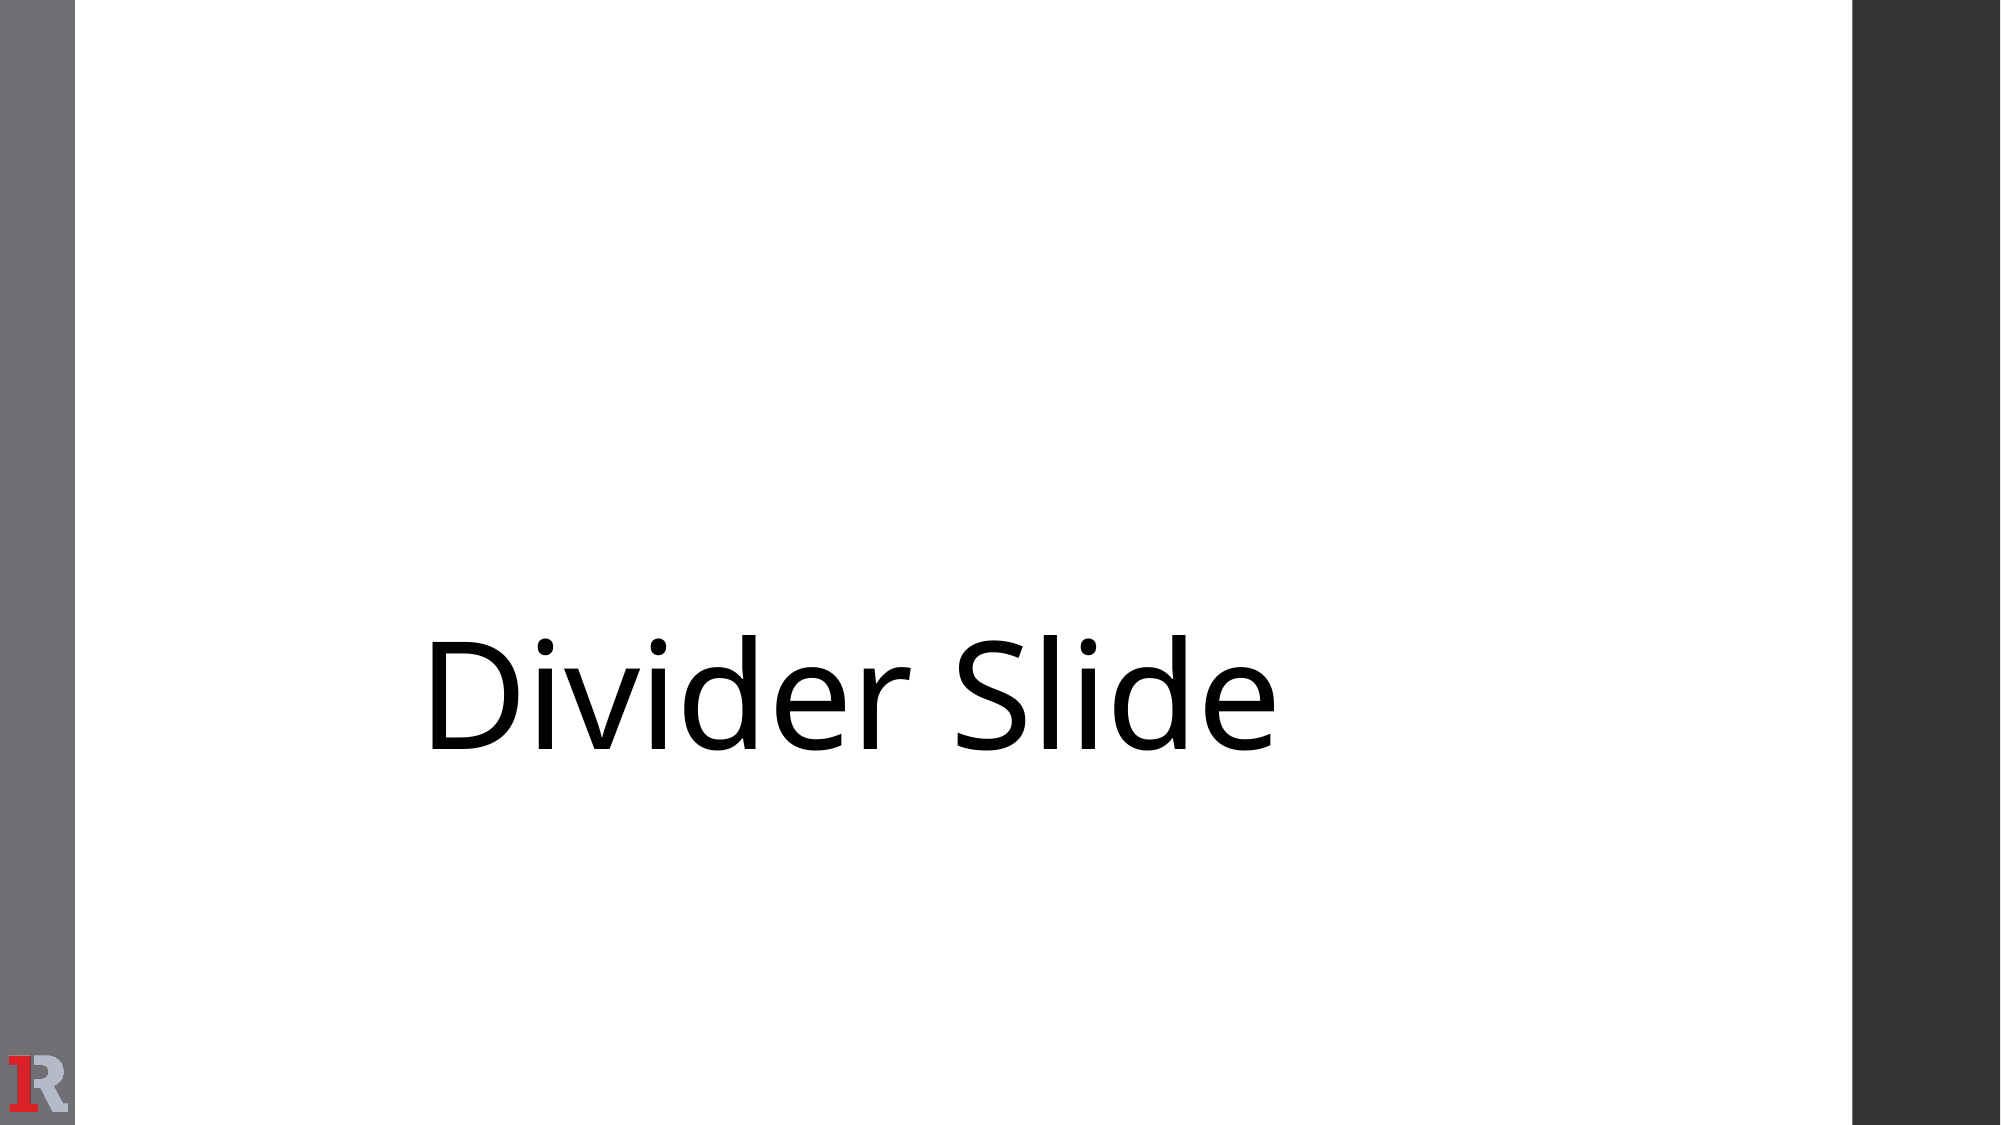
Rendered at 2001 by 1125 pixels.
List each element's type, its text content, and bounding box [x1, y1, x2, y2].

title Divider Slide [403, 124, 1752, 788]
picture [9, 1054, 68, 1113]
